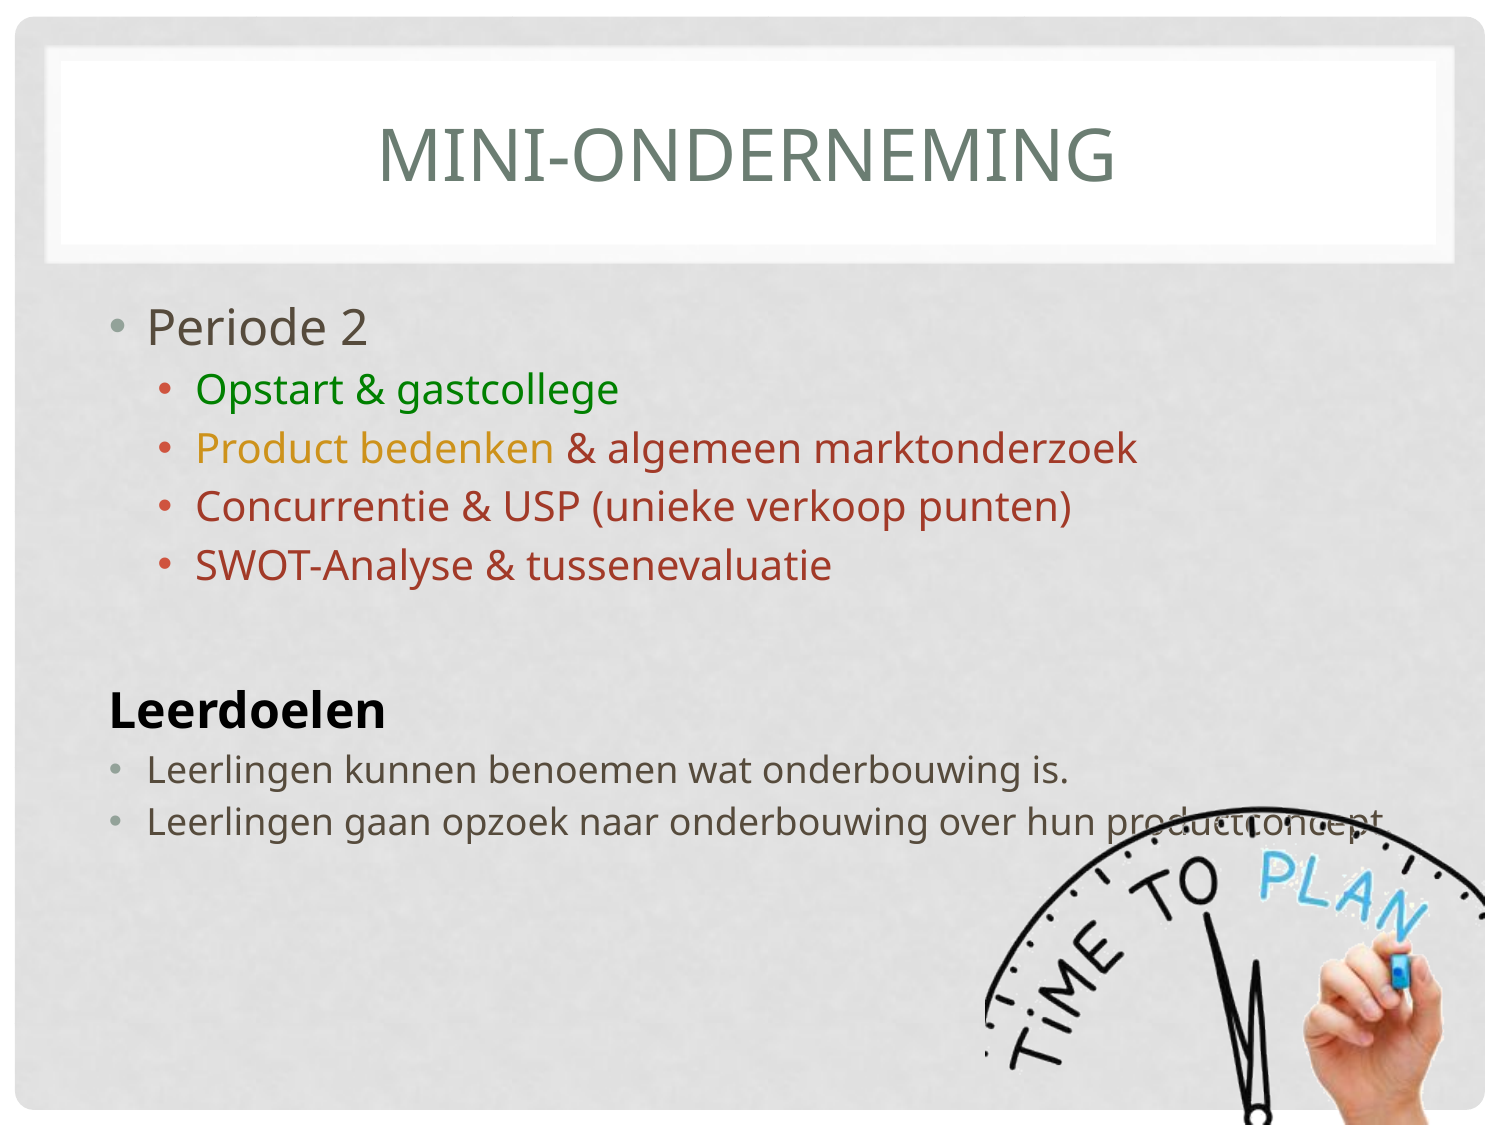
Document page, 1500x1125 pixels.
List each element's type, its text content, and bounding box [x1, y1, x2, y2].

list Periode 2 Opstart & gastcollege Product bedenken & algemeen marktonderzoek Concurrentie & USP (unieke verkoop punten) SWOT-Analyse & tussenevaluatie Leerdoelen Leerlingen kunnen benoemen wat onderbouwing is. Leerlingen gaan opzoek naar onderbouwing over hun productconcept. [75, 287, 1425, 1005]
picture [985, 792, 1485, 1125]
title Mini-onderneming [69, 66, 1425, 238]
